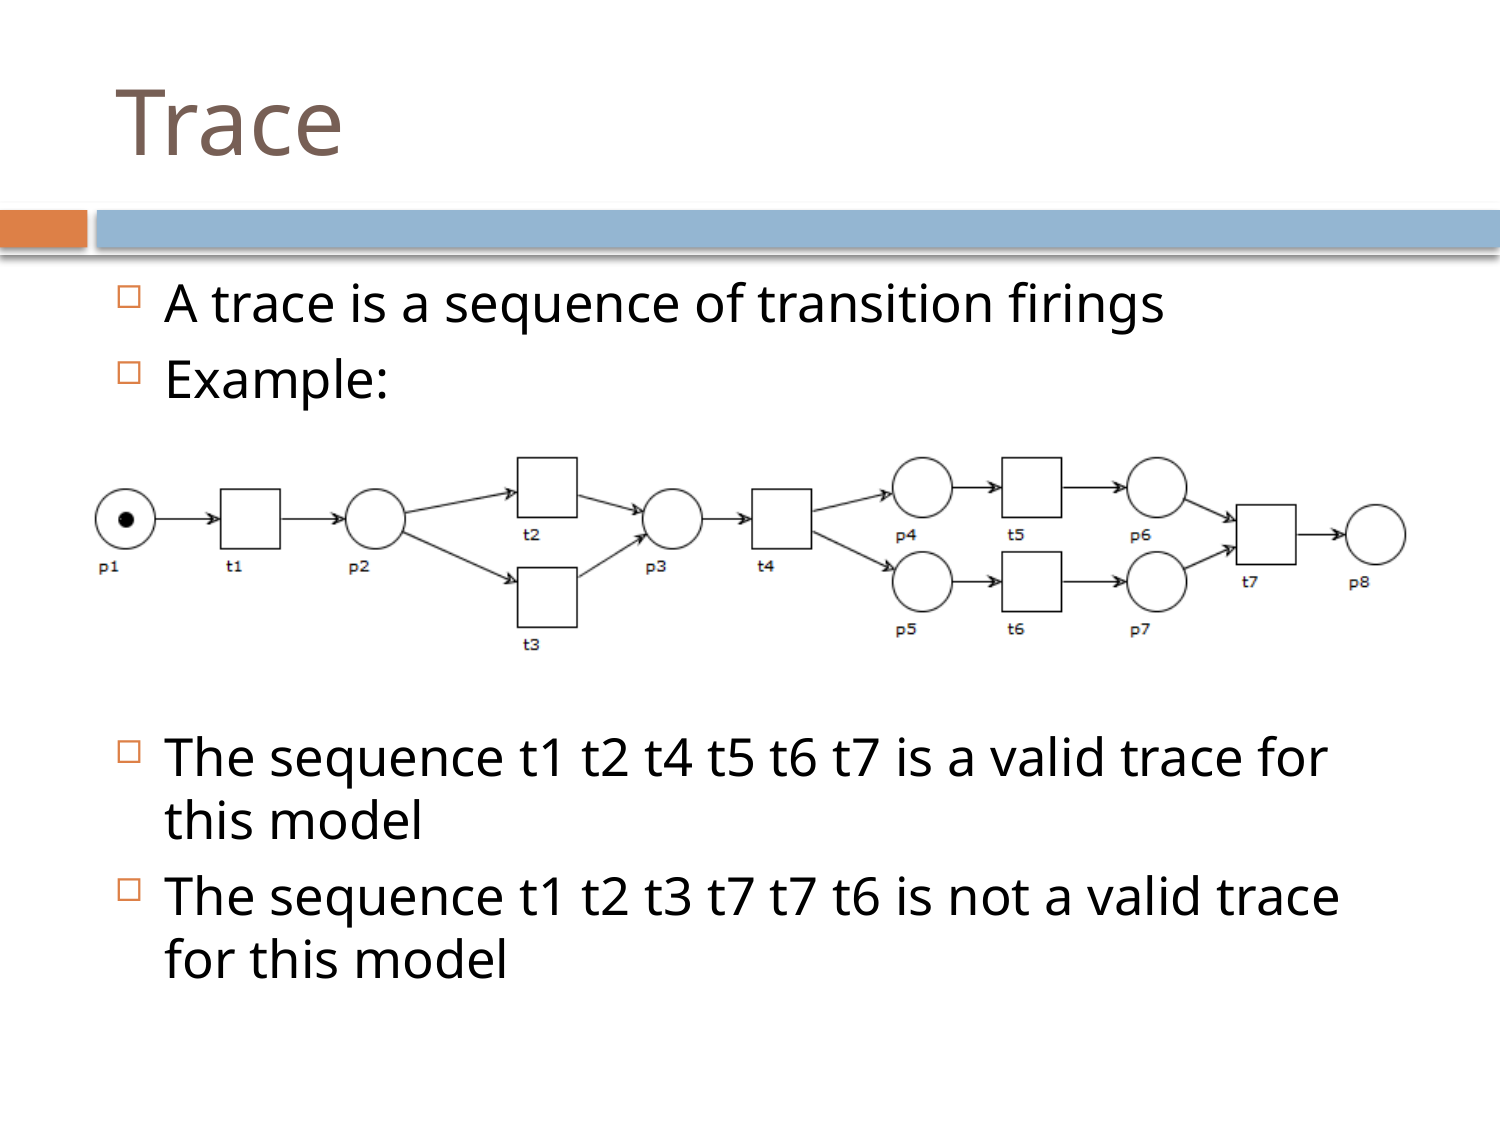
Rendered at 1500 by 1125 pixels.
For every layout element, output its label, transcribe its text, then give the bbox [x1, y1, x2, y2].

picture [77, 439, 1423, 677]
title Trace [100, 37, 1438, 200]
list A trace is a sequence of transition firings Example: The sequence t1 t2 t4 t5 t6 t7 is a valid trace for this model The sequence t1 t2 t3 t7 t7 t6 is not a valid trace for this model [100, 262, 1438, 1000]
